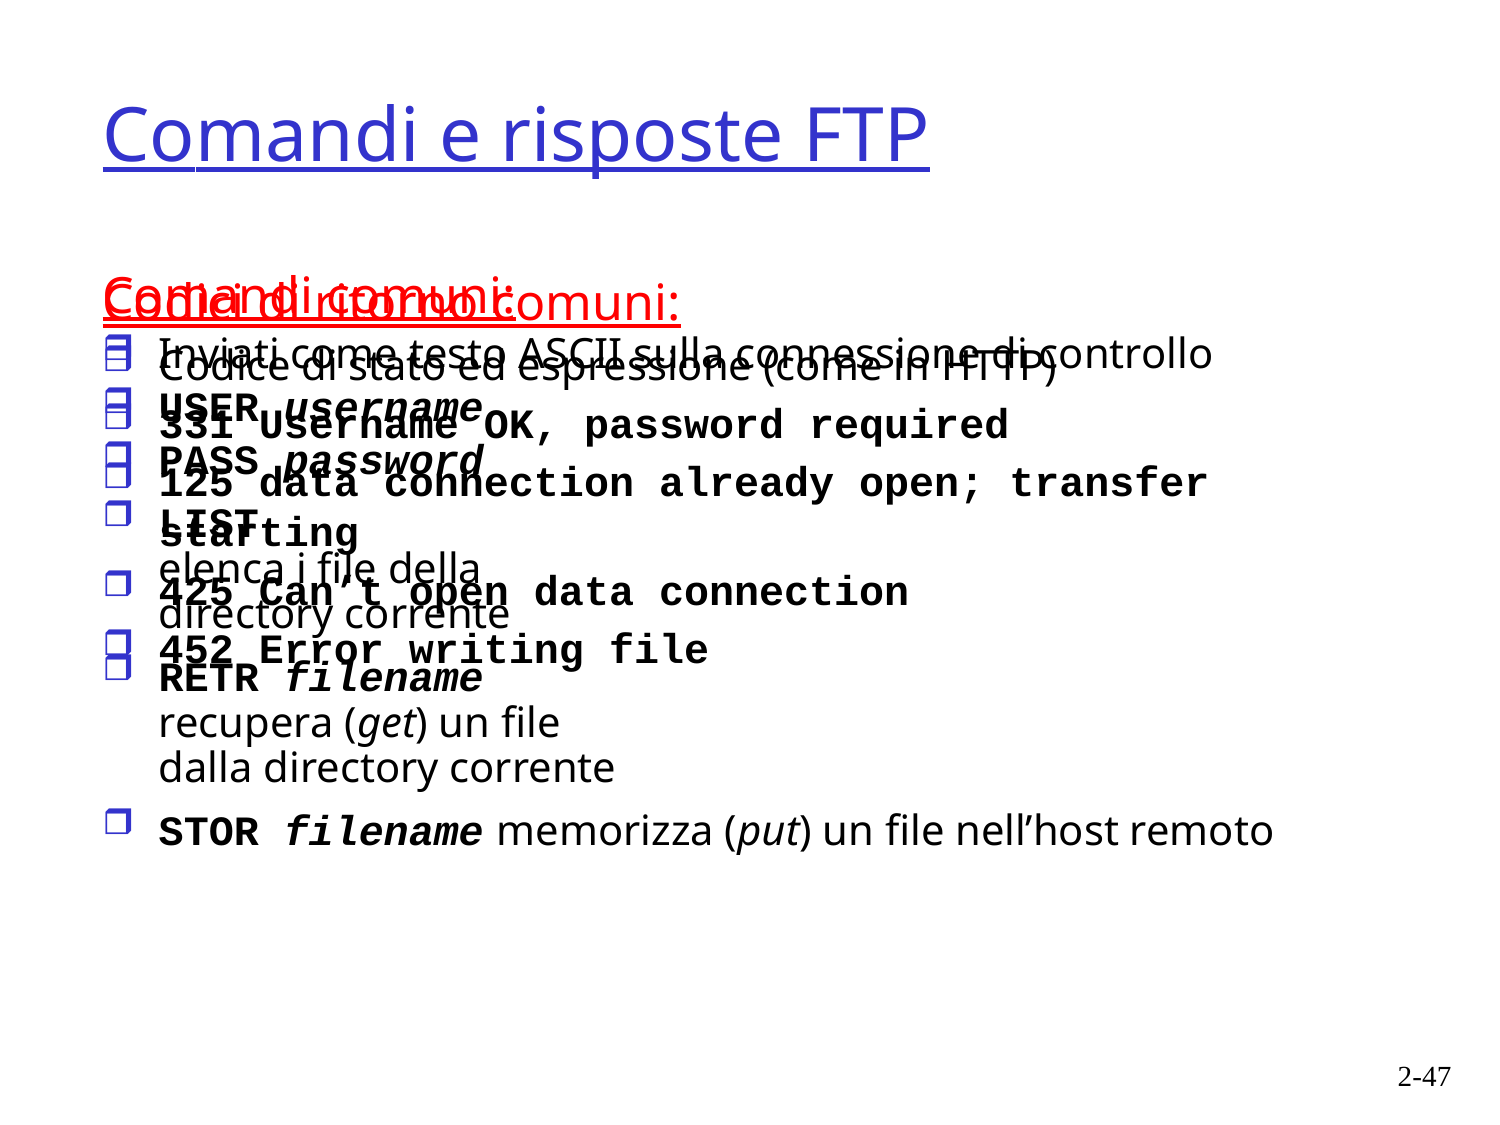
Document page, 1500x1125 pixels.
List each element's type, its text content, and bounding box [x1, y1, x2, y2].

title Comandi e risposte FTP [87, 37, 1363, 226]
list Codici di ritorno comuni: Codice di stato ed espressione (come in HTTP) 331 Username OK, password required 125 data connection already open; transfer starting 425 Can’t open data connection 452 Error writing file [87, 262, 1363, 1026]
slide_number 2-47 [1362, 1049, 1467, 1125]
